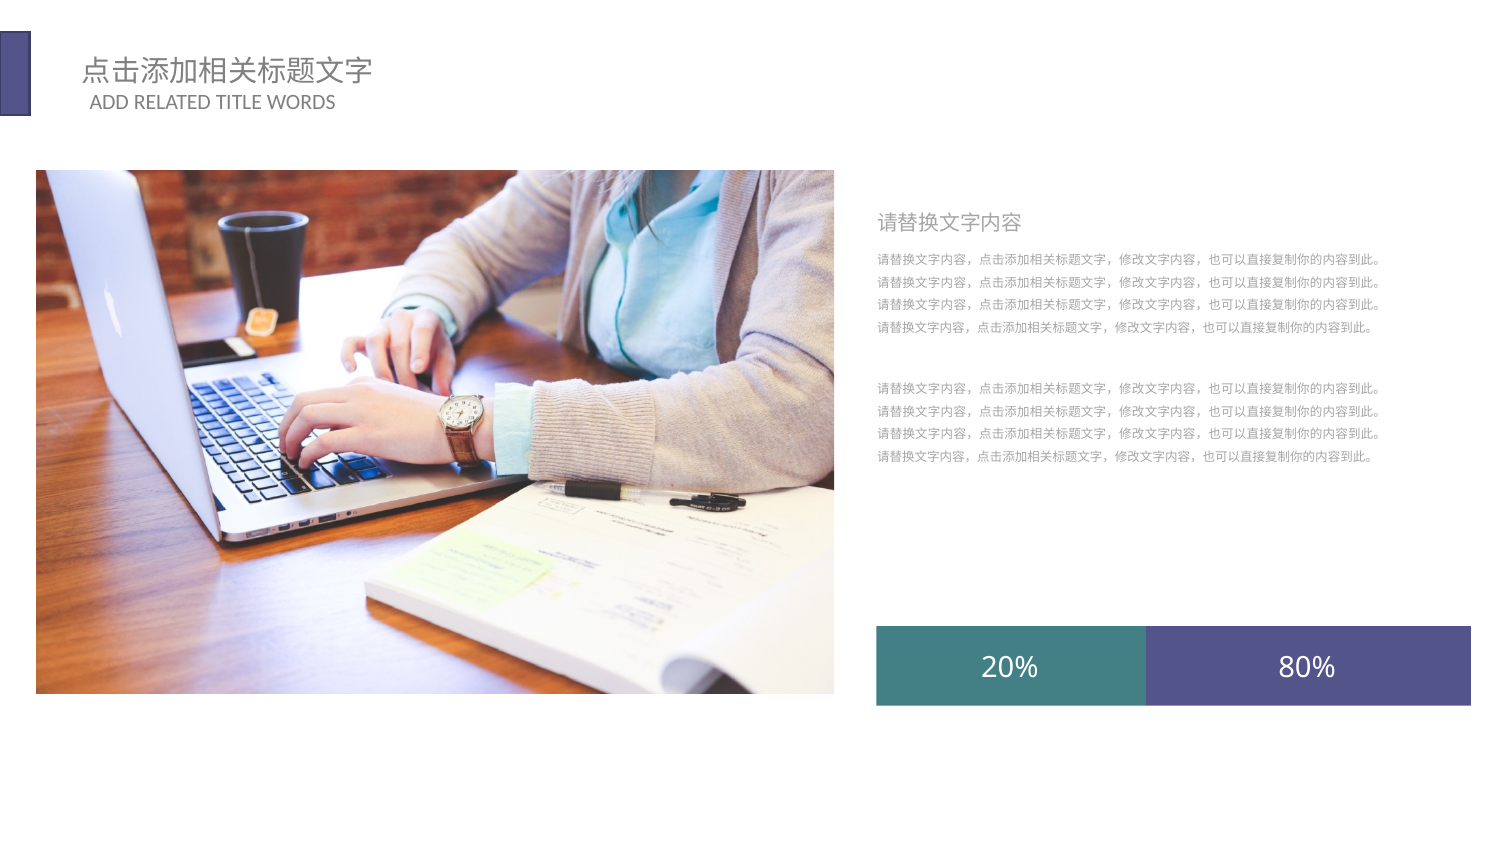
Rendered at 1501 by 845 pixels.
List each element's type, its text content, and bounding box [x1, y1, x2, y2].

text_box 请替换文字内容，点击添加相关标题文字，修改文字内容，也可以直接复制你的内容到此。请替换文字内容，点击添加相关标题文字，修改文字内容，也可以直接复制你的内容到此。请替换文字内容，点击添加相关标题文字，修改文字内容，也可以直接复制你的内容到此。请替换文字内容，点击添加相关标题文字，修改文字内容，也可以直接复制你的内容到此。 [865, 239, 1397, 328]
text_box [875, 625, 1145, 707]
text_box 请替换文字内容 [865, 203, 1080, 239]
text_box [35, 169, 835, 695]
text_box 80% [1267, 642, 1378, 689]
text_box 20% [970, 642, 1080, 689]
text_box [1145, 625, 1472, 707]
text_box 请替换文字内容，点击添加相关标题文字，修改文字内容，也可以直接复制你的内容到此。请替换文字内容，点击添加相关标题文字，修改文字内容，也可以直接复制你的内容到此。请替换文字内容，点击添加相关标题文字，修改文字内容，也可以直接复制你的内容到此。请替换文字内容，点击添加相关标题文字，修改文字内容，也可以直接复制你的内容到此。 [865, 367, 1397, 457]
